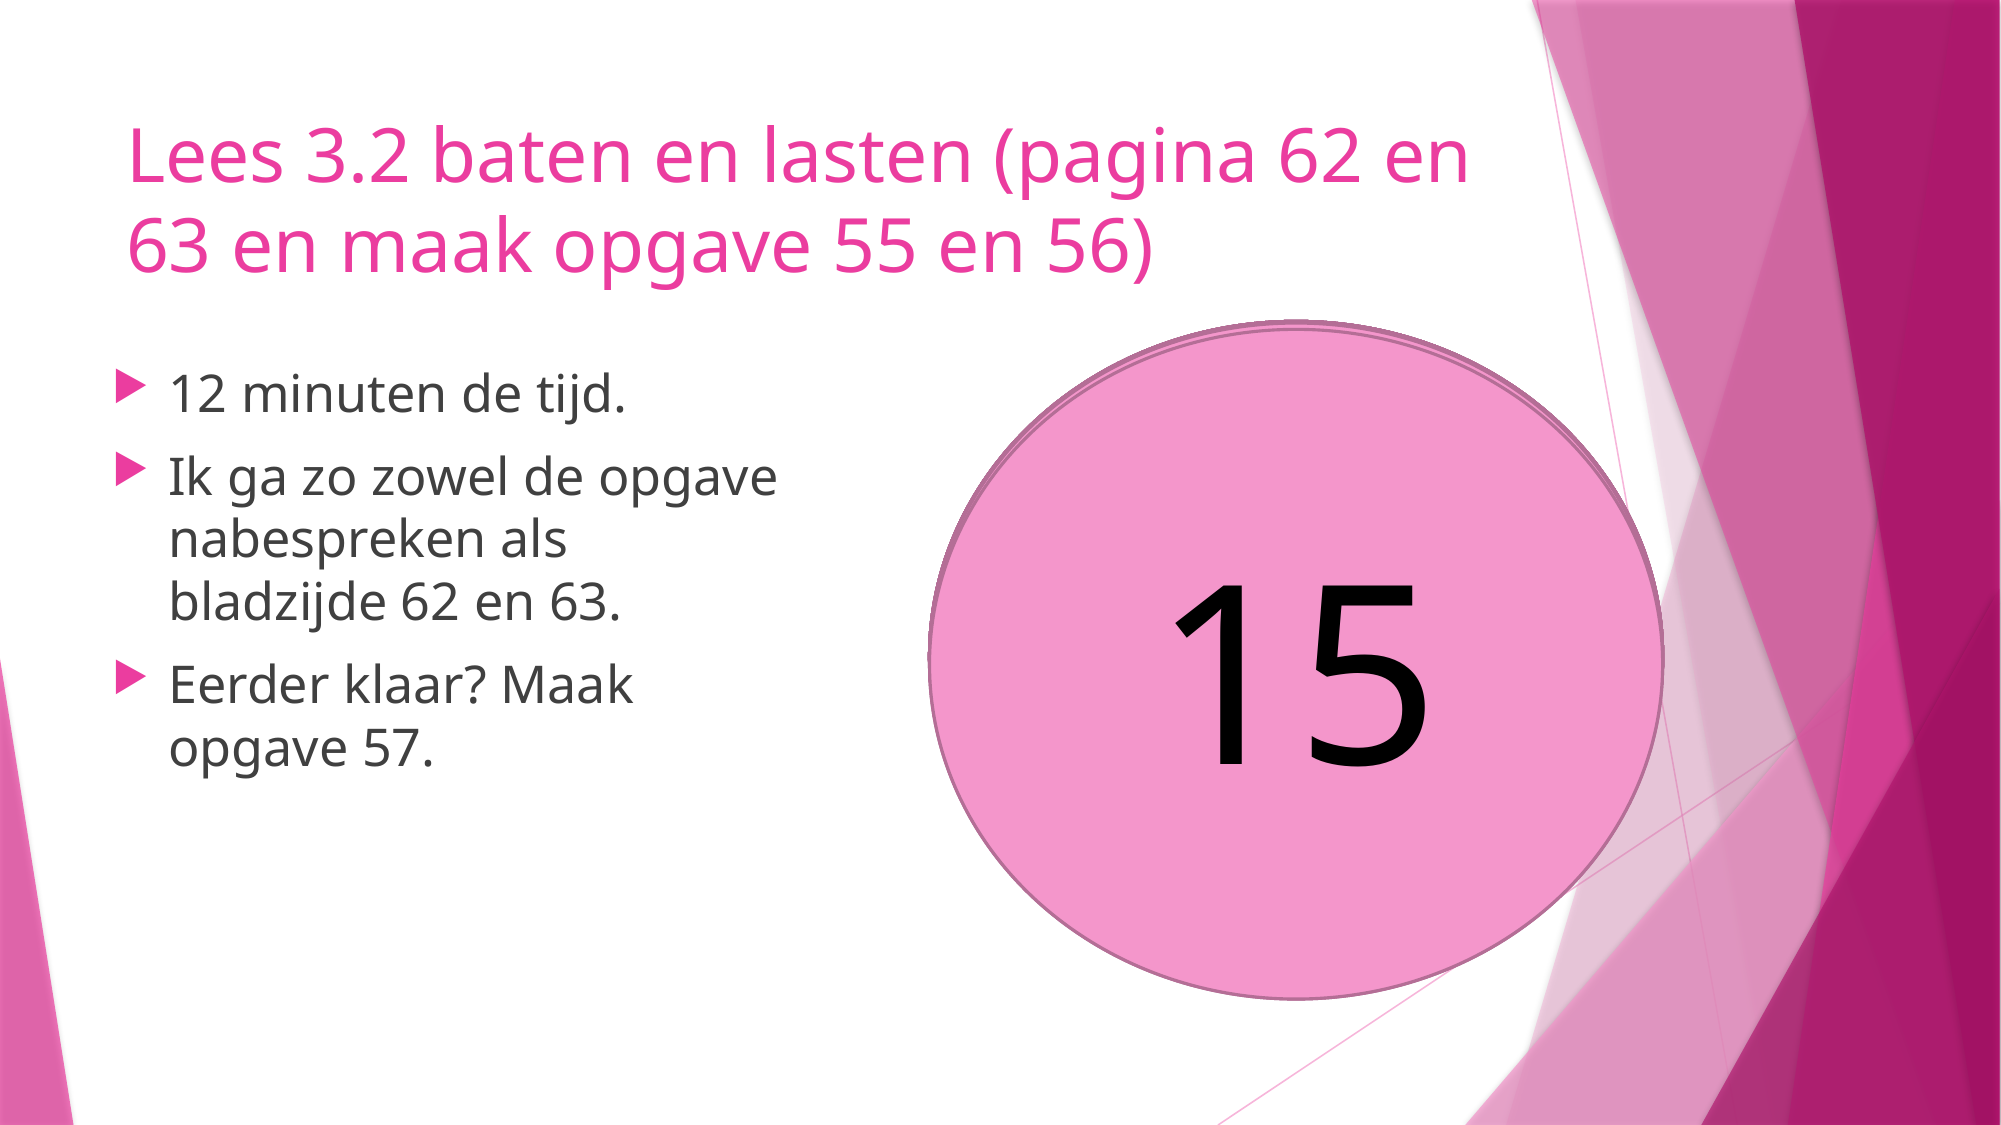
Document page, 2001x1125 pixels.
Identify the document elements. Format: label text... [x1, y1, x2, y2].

text_box 14 [930, 321, 1662, 621]
text_box 15 [927, 327, 1665, 1001]
list 12 minuten de tijd. Ik ga zo zowel de opgave nabespreken als bladzijde 62 en 63. Eerder klaar? Maak opgave 57. [97, 352, 817, 960]
title Lees 3.2 baten en lasten (pagina 62 en 63 en maak opgave 55 en 56) [111, 99, 1522, 317]
